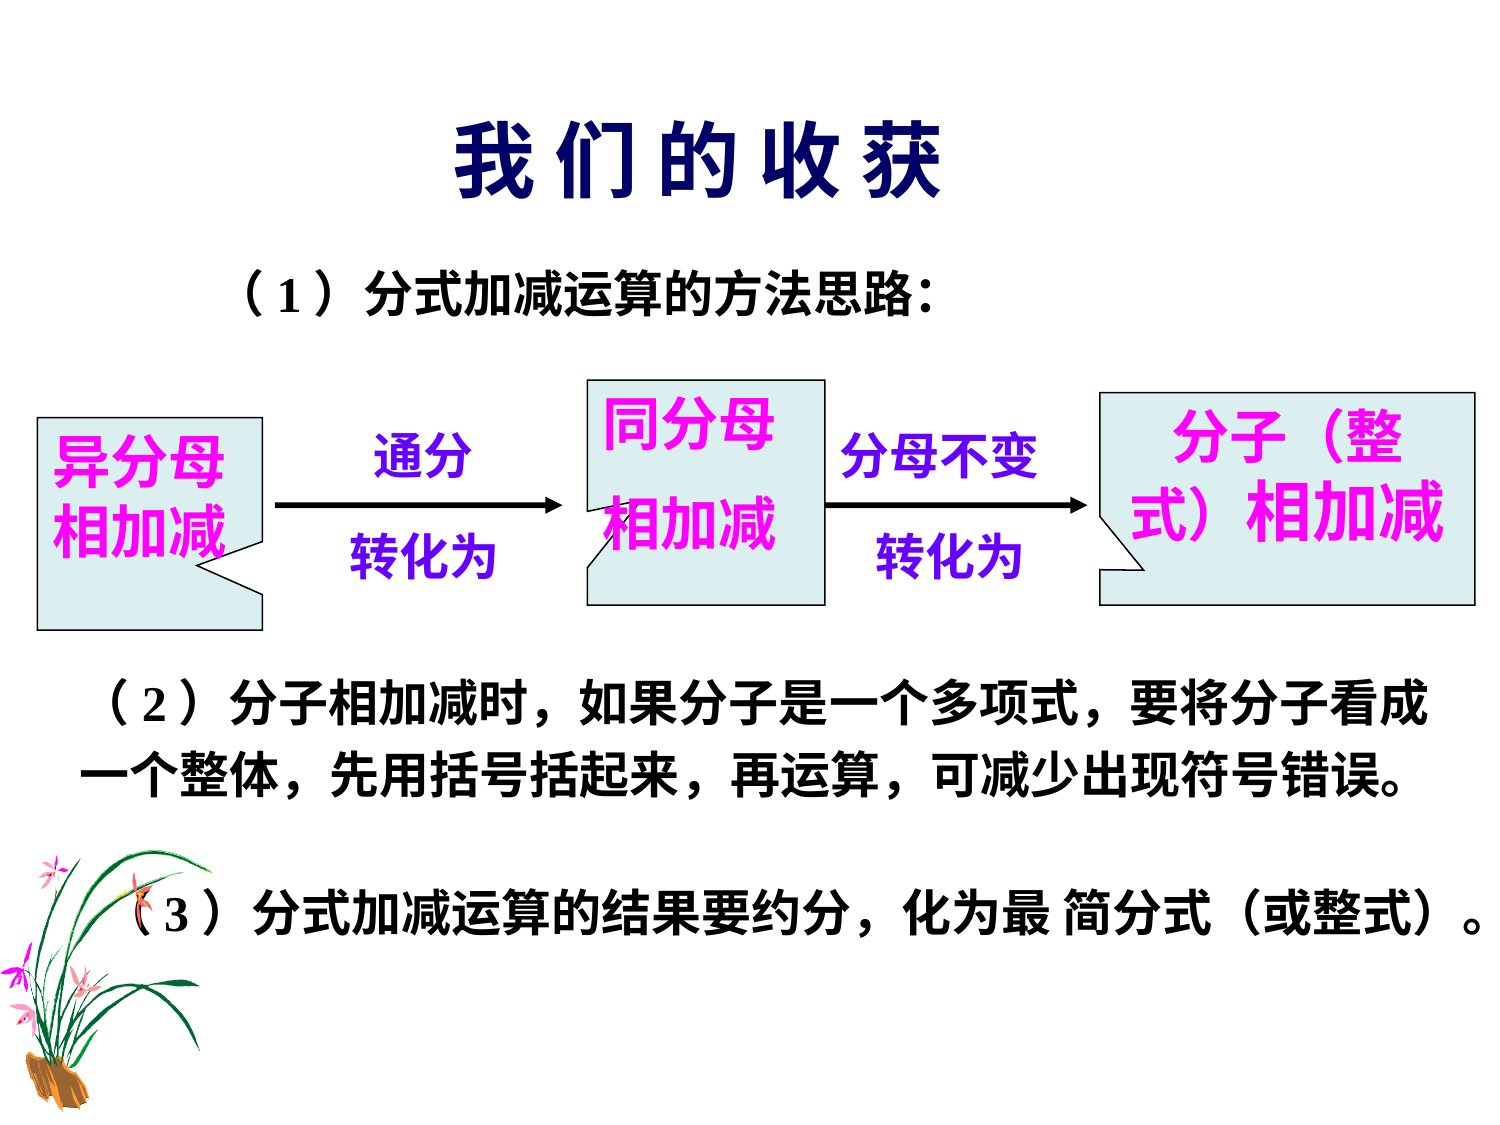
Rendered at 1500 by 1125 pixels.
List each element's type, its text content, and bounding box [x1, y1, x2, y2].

text_box （1）分式加减运算的方法思路： [199, 243, 1257, 330]
text_box 分子（整式）相加减 [1099, 392, 1475, 606]
text_box 我 们 的 收 获 [437, 112, 1100, 218]
text_box （3）分式加减运算的结果要约分，化为最 简分式（或整式）。 [216, 862, 1500, 949]
text_box 转化为 [837, 517, 1050, 593]
text_box 通分 [312, 417, 513, 493]
text_box [824, 499, 1088, 512]
picture [0, 849, 213, 1113]
text_box [274, 499, 563, 512]
text_box 同分母 相加减 [587, 380, 825, 606]
text_box 转化为 [300, 517, 575, 593]
text_box 分母不变 [825, 417, 1088, 493]
text_box 异分母相加减 [37, 417, 263, 631]
text_box （2）分子相加减时，如果分子是一个多项式，要将分子看成一个整体，先用括号括起来，再运算，可减少出现符号错误。 [65, 651, 1475, 811]
